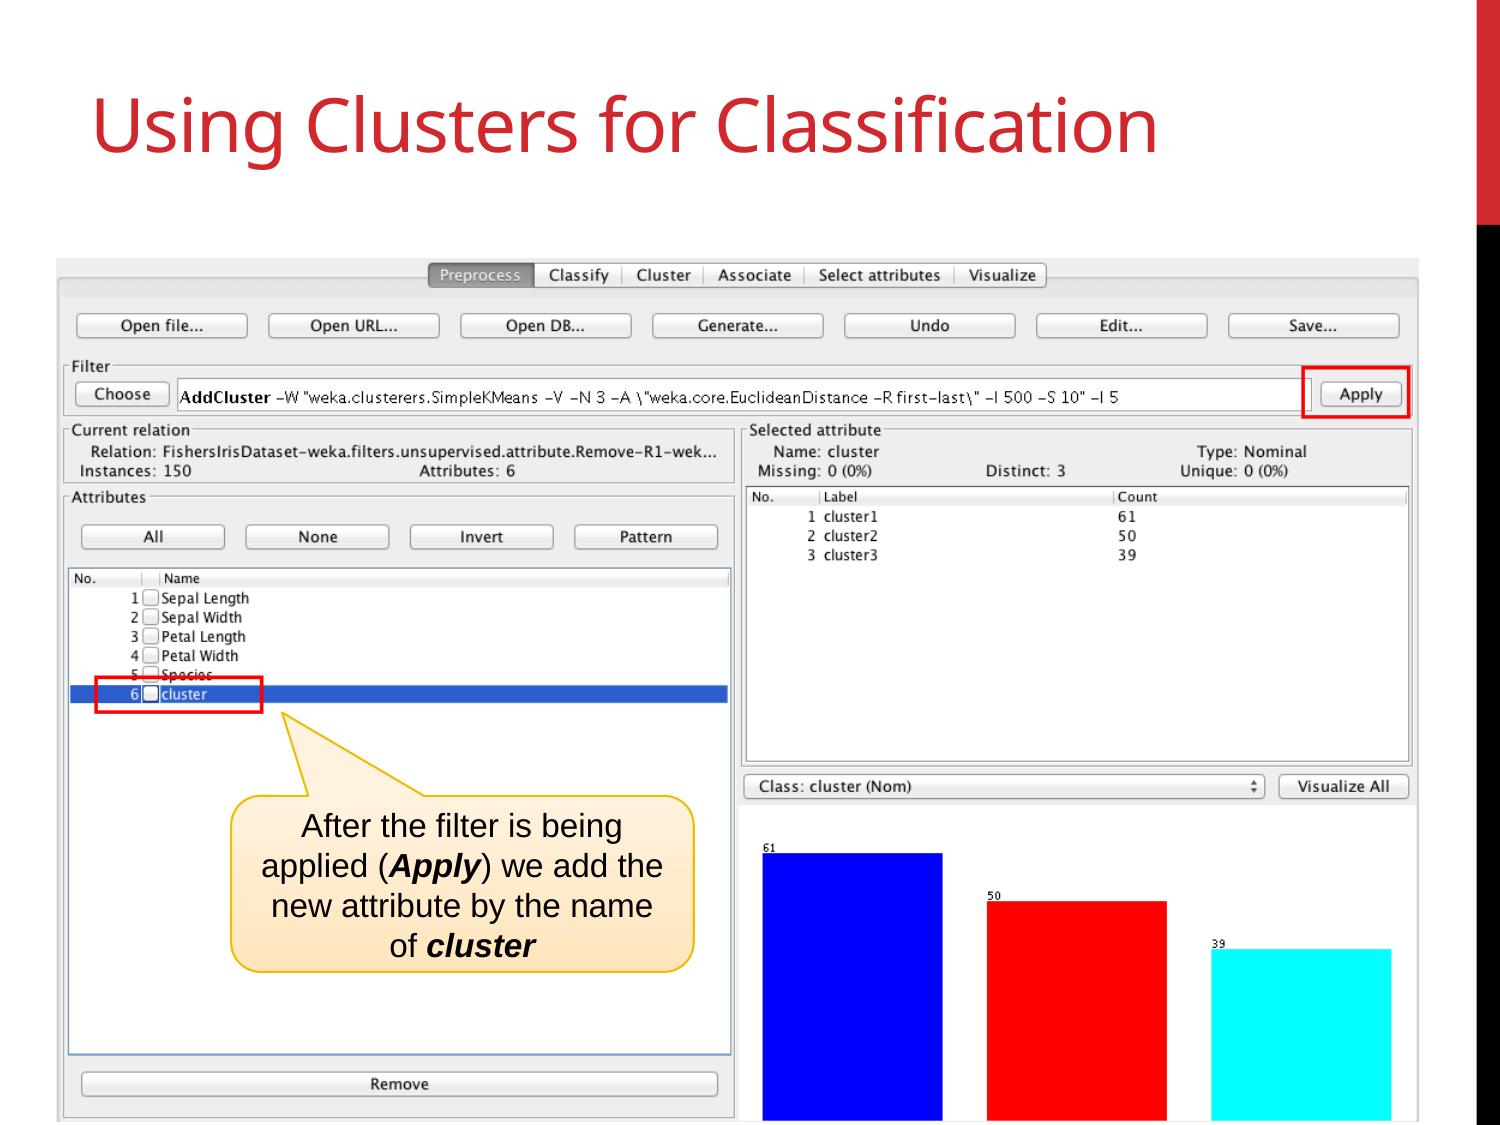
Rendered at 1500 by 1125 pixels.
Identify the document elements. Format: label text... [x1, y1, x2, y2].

picture [55, 257, 1419, 1122]
title Using Clusters for Classification [75, 25, 1325, 175]
